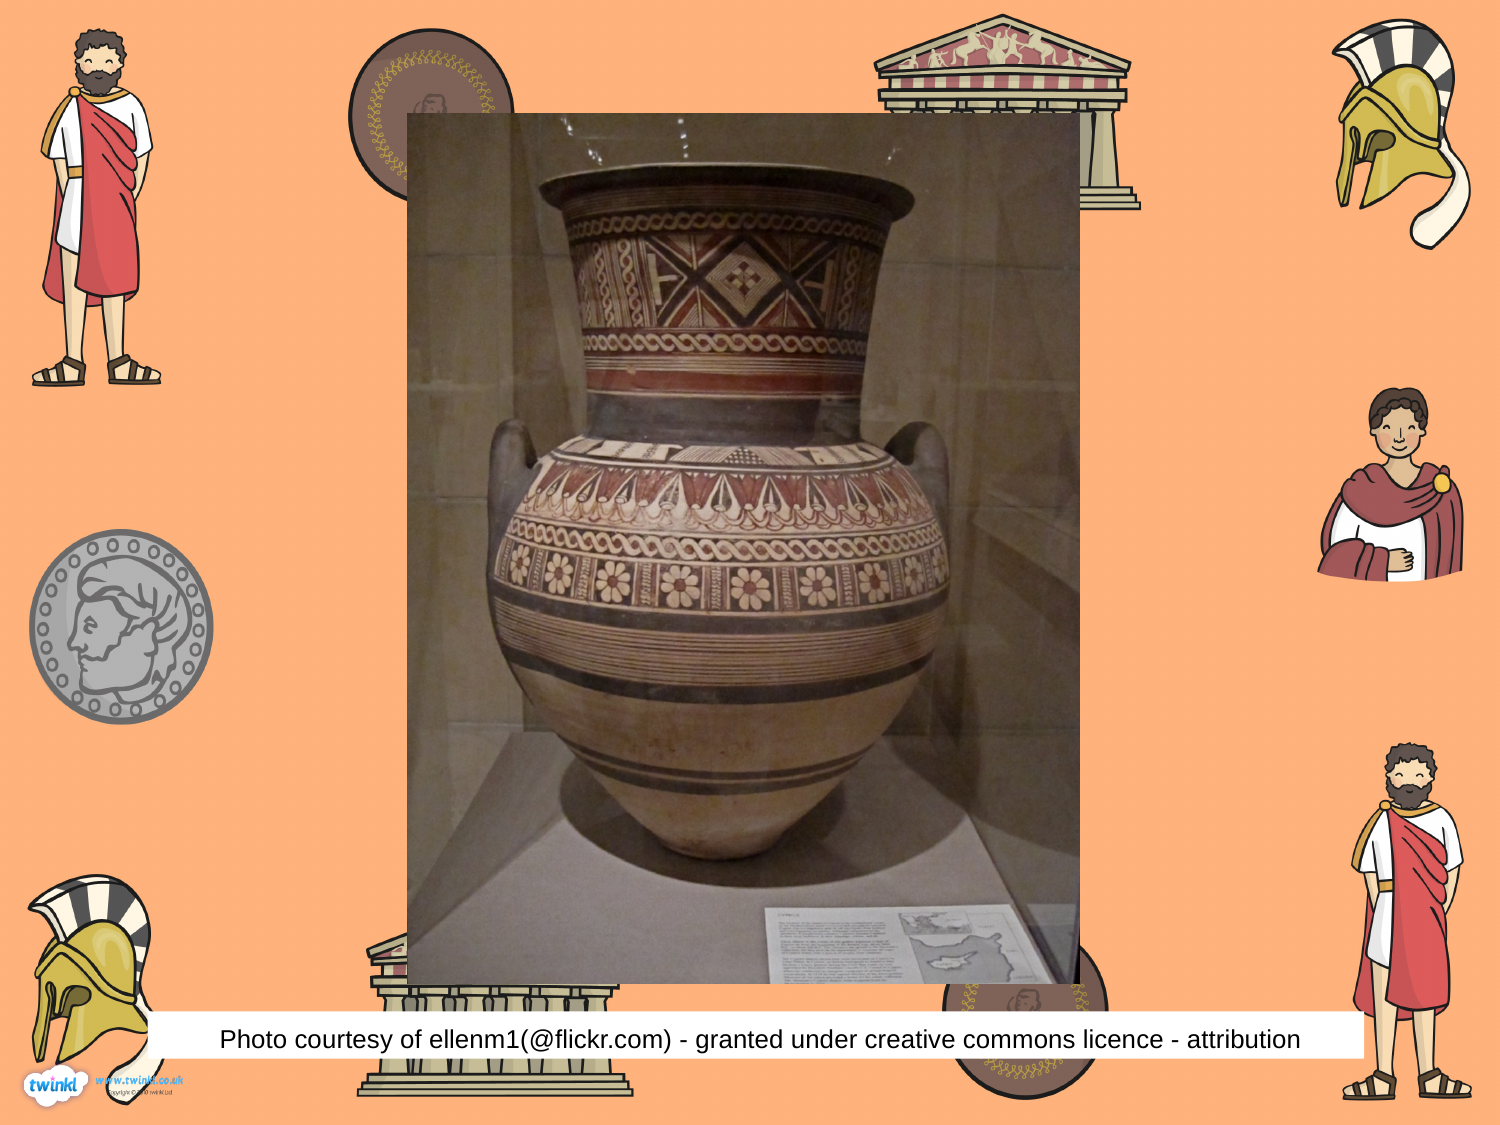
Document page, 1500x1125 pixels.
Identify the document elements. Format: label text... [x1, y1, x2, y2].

text_box Photo courtesy of ellenm1(@flickr.com) - granted under creative commons licence - attribution [147, 1011, 1376, 1065]
picture [0, 0, 1500, 1125]
